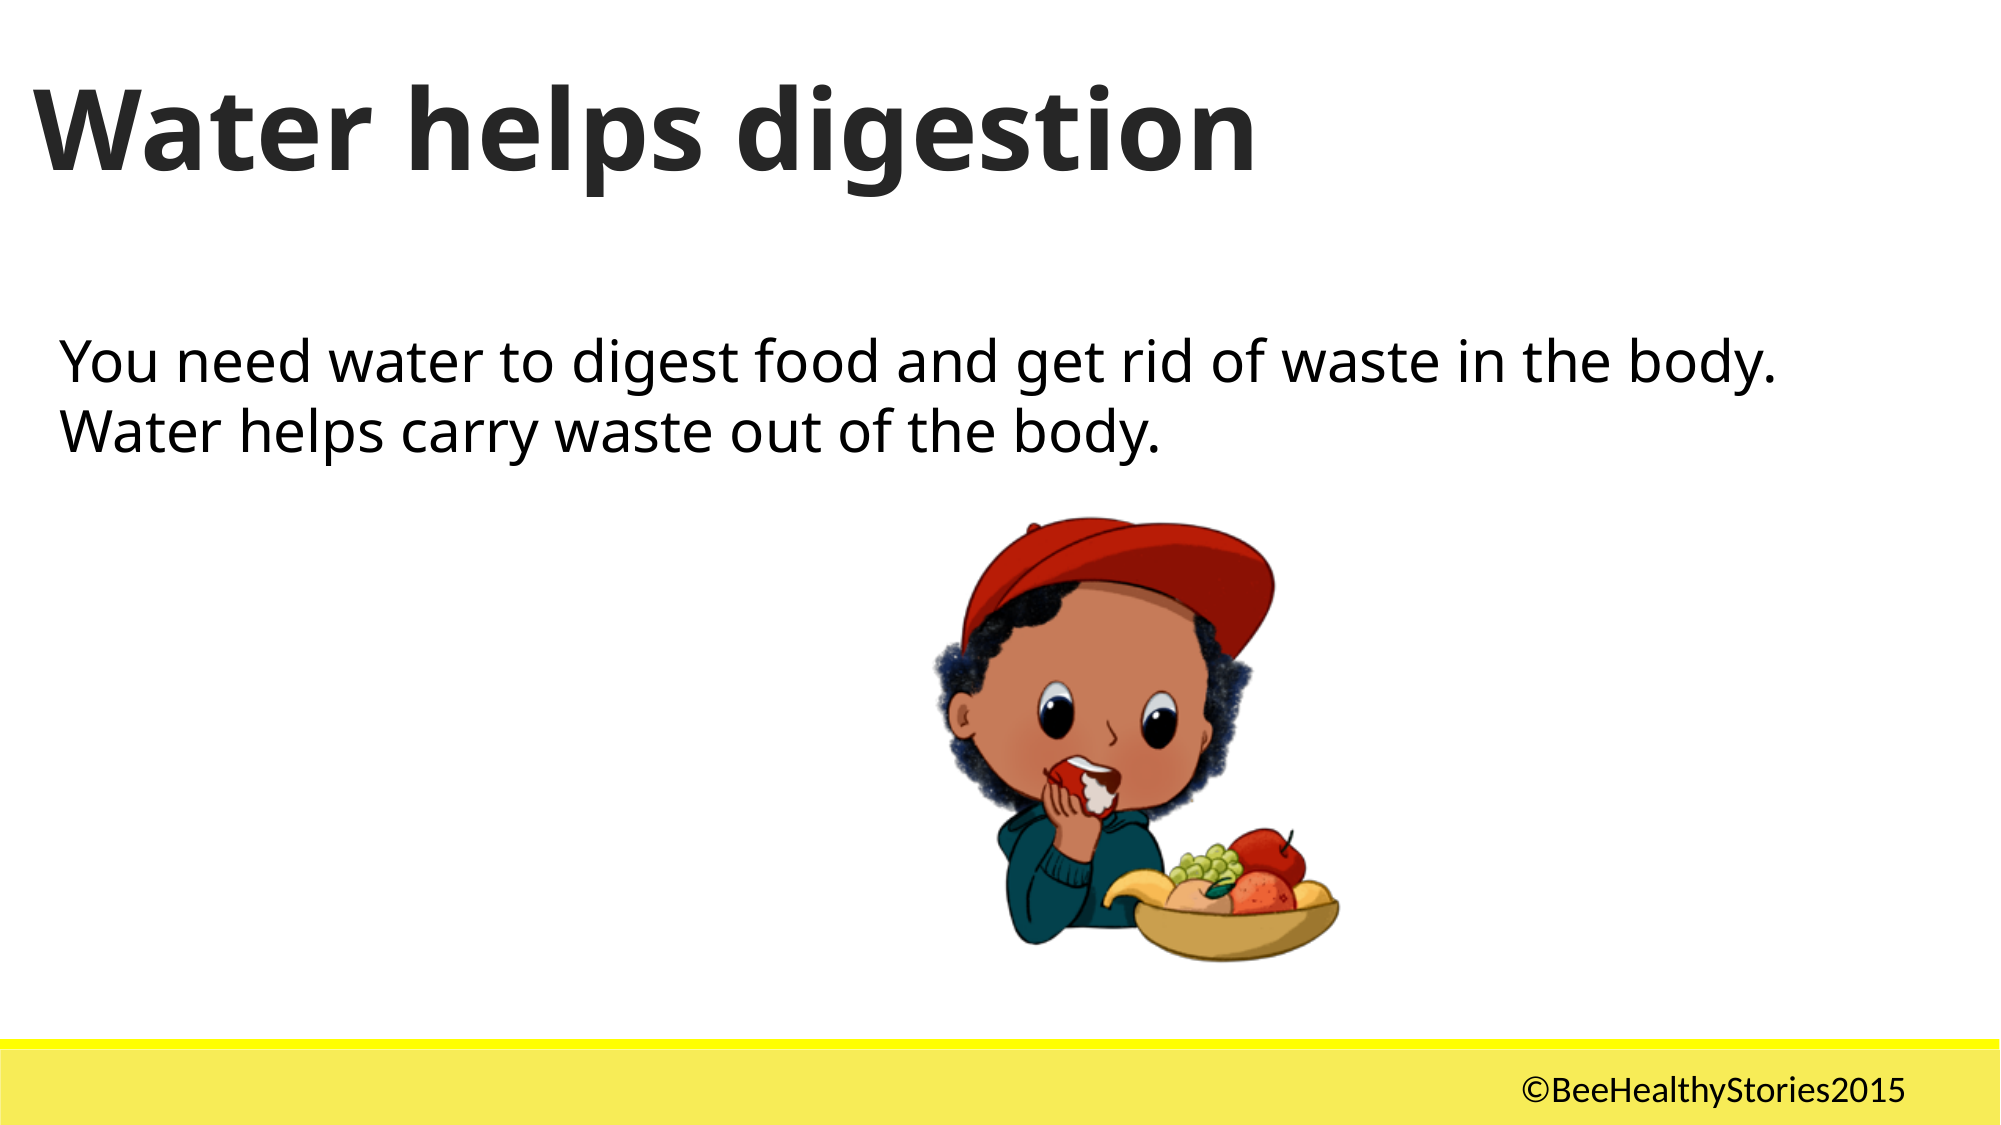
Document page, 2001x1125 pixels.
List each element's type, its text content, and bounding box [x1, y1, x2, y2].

picture [840, 473, 1369, 1058]
text_box You need water to digest food and get rid of waste in the body. Water helps carry waste out of the body. [44, 317, 1954, 472]
text_box Water helps digestion [18, 50, 1276, 201]
